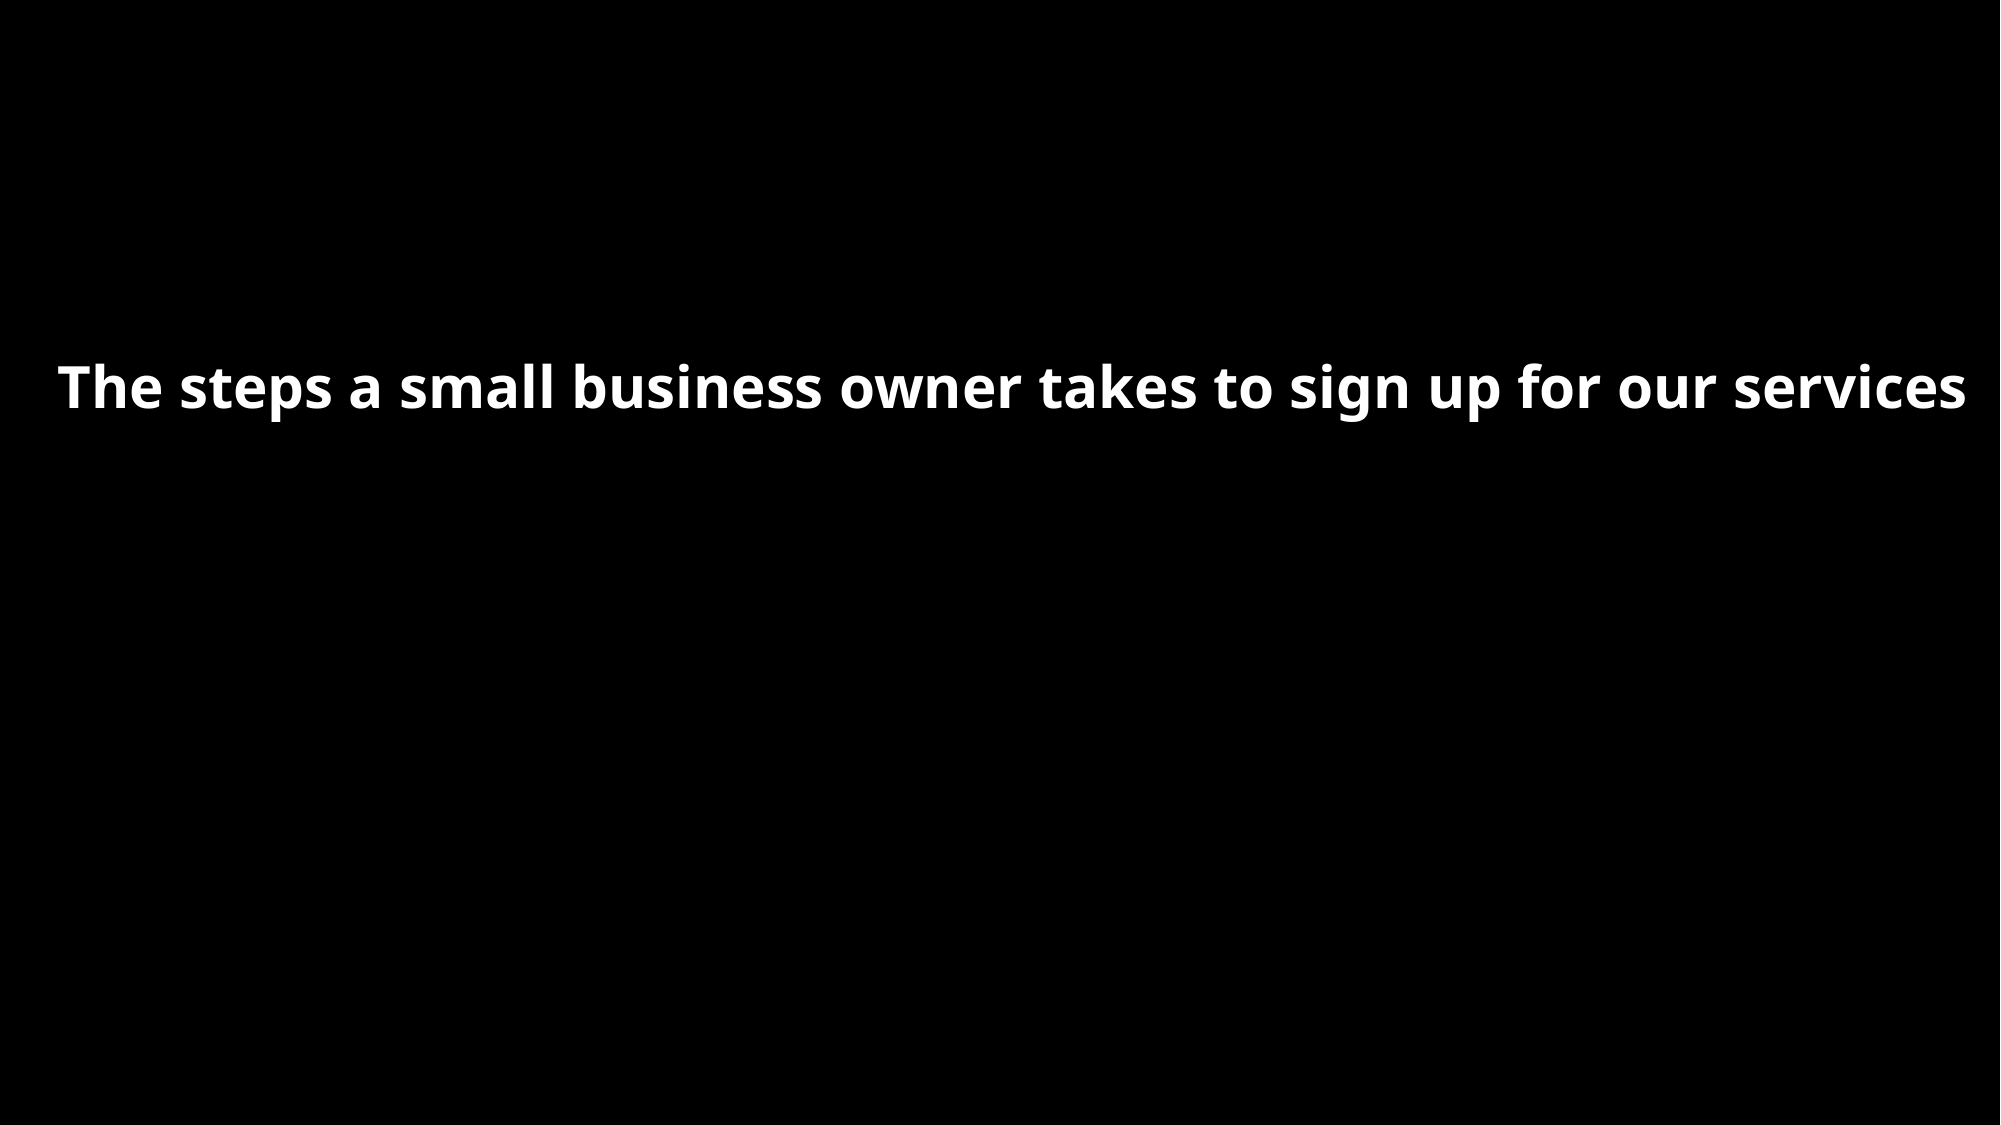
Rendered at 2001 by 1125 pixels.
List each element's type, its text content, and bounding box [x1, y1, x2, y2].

text_box The steps a small business owner takes to sign up for our services [19, 342, 2000, 428]
